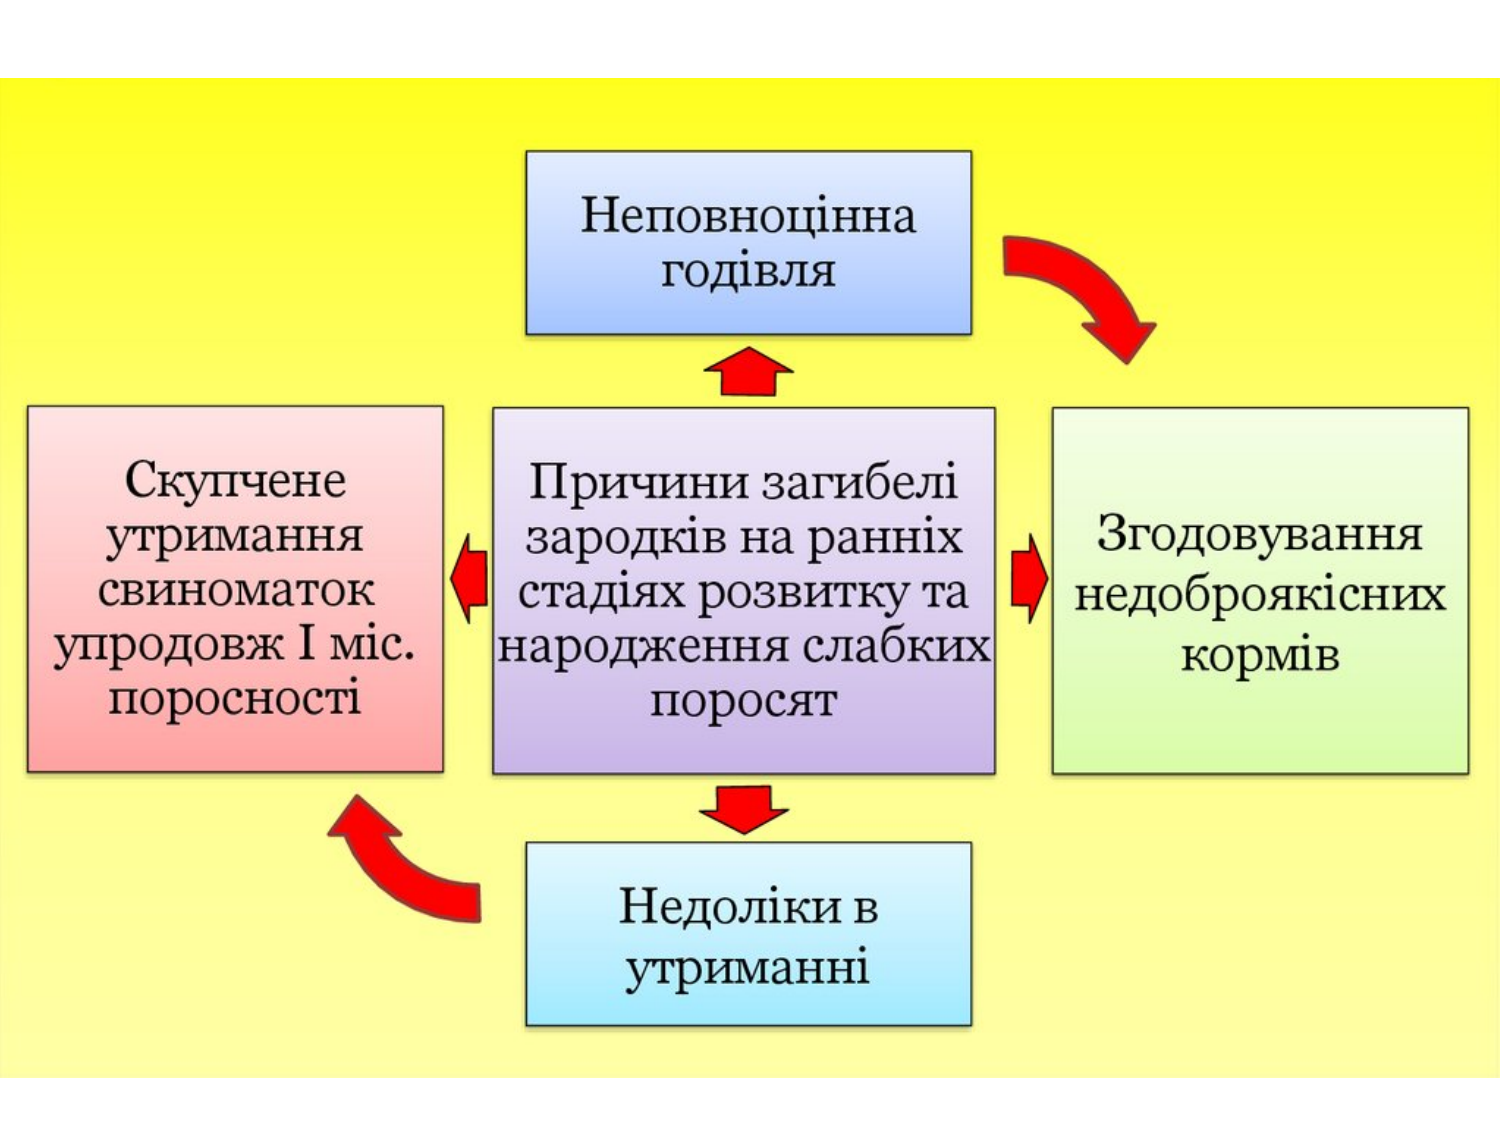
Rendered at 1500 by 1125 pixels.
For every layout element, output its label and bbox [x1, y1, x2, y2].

picture [0, 77, 1500, 1078]
